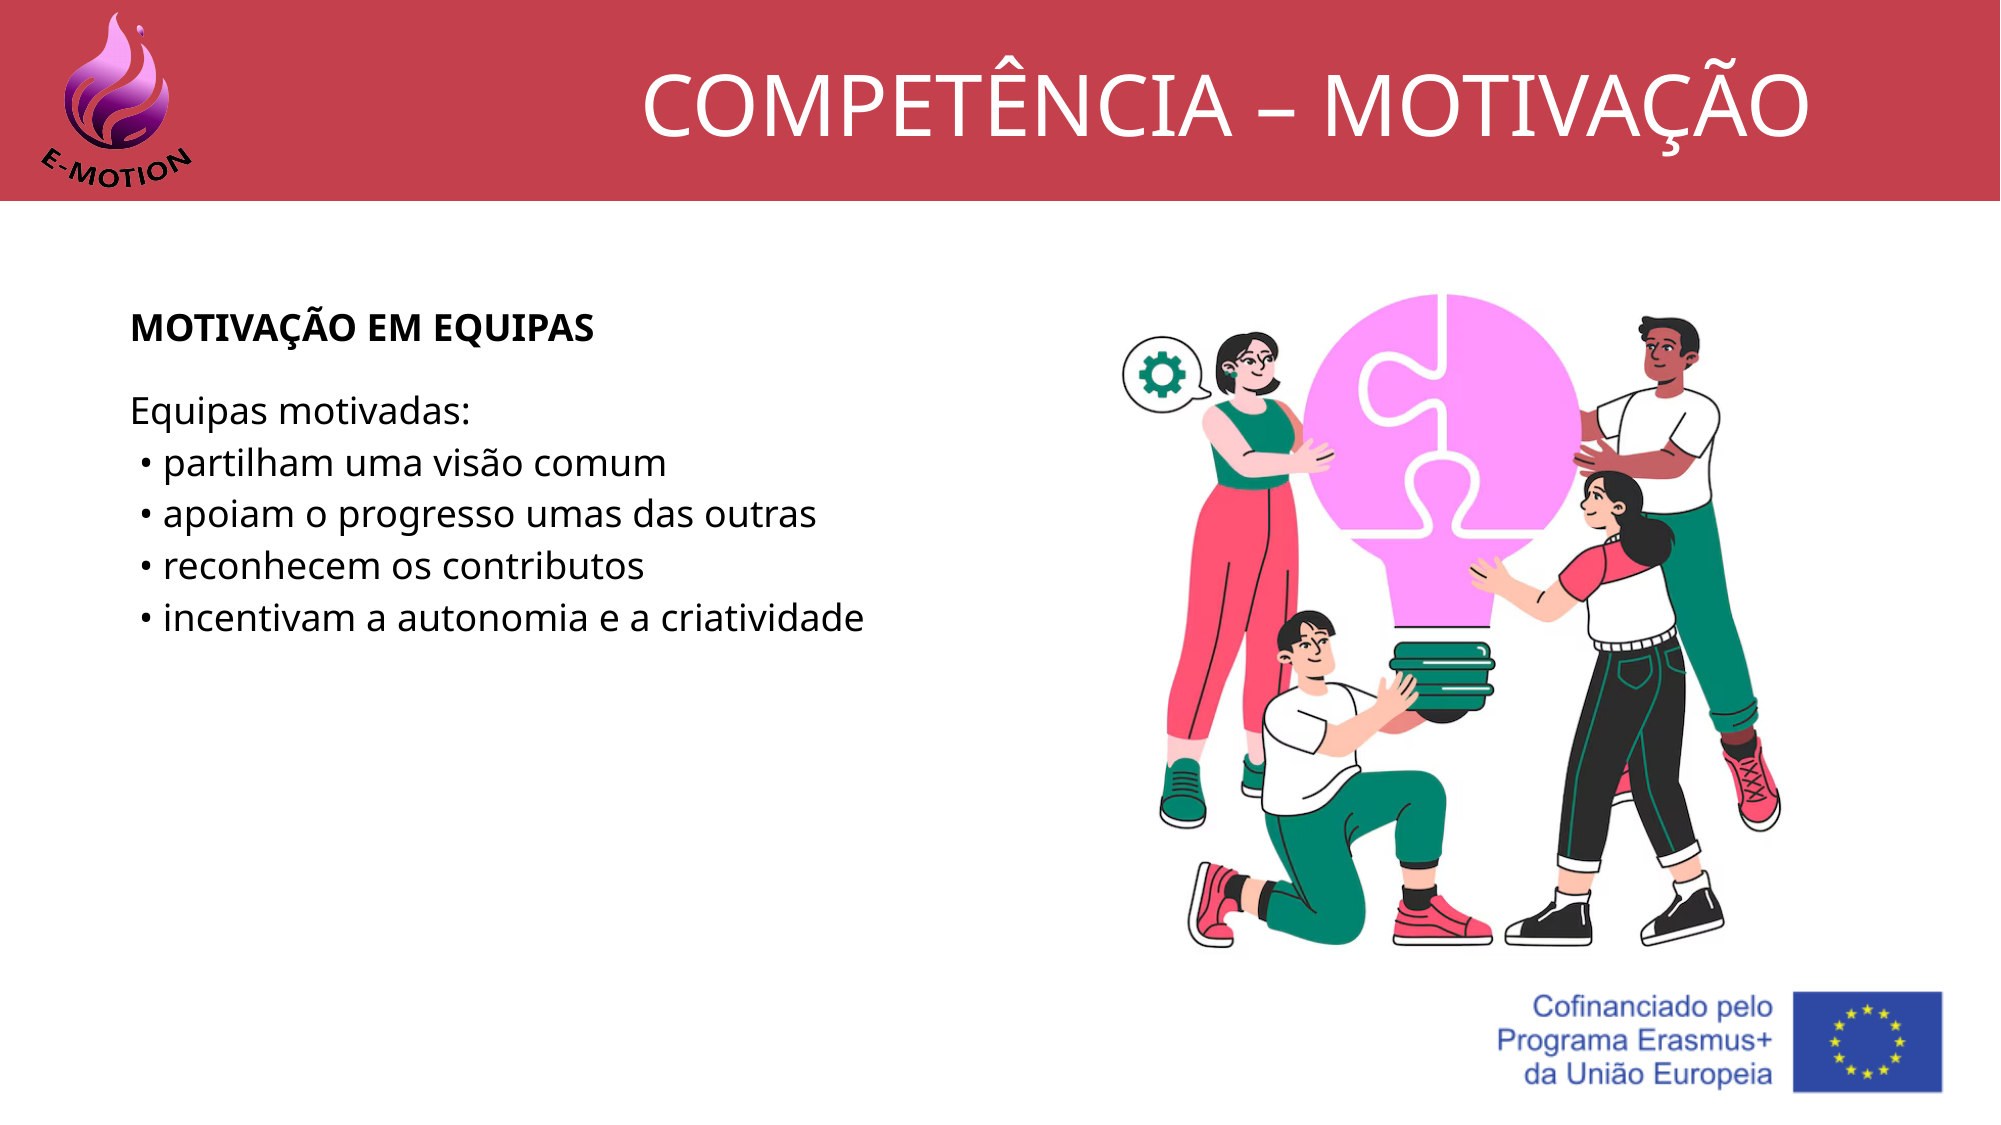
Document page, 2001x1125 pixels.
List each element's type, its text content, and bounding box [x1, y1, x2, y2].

text_box COMPETÊNCIA – MOTIVAÇÃO [257, 55, 1830, 192]
picture [0, 0, 253, 247]
text_box MOTIVAÇÃO EM EQUIPAS Equipas motivadas: • partilham uma visão comum • apoiam o progresso umas das outras • reconhecem os contributos • incentivam a autonomia e a criatividade [114, 289, 1065, 723]
picture [1070, 242, 2000, 1125]
